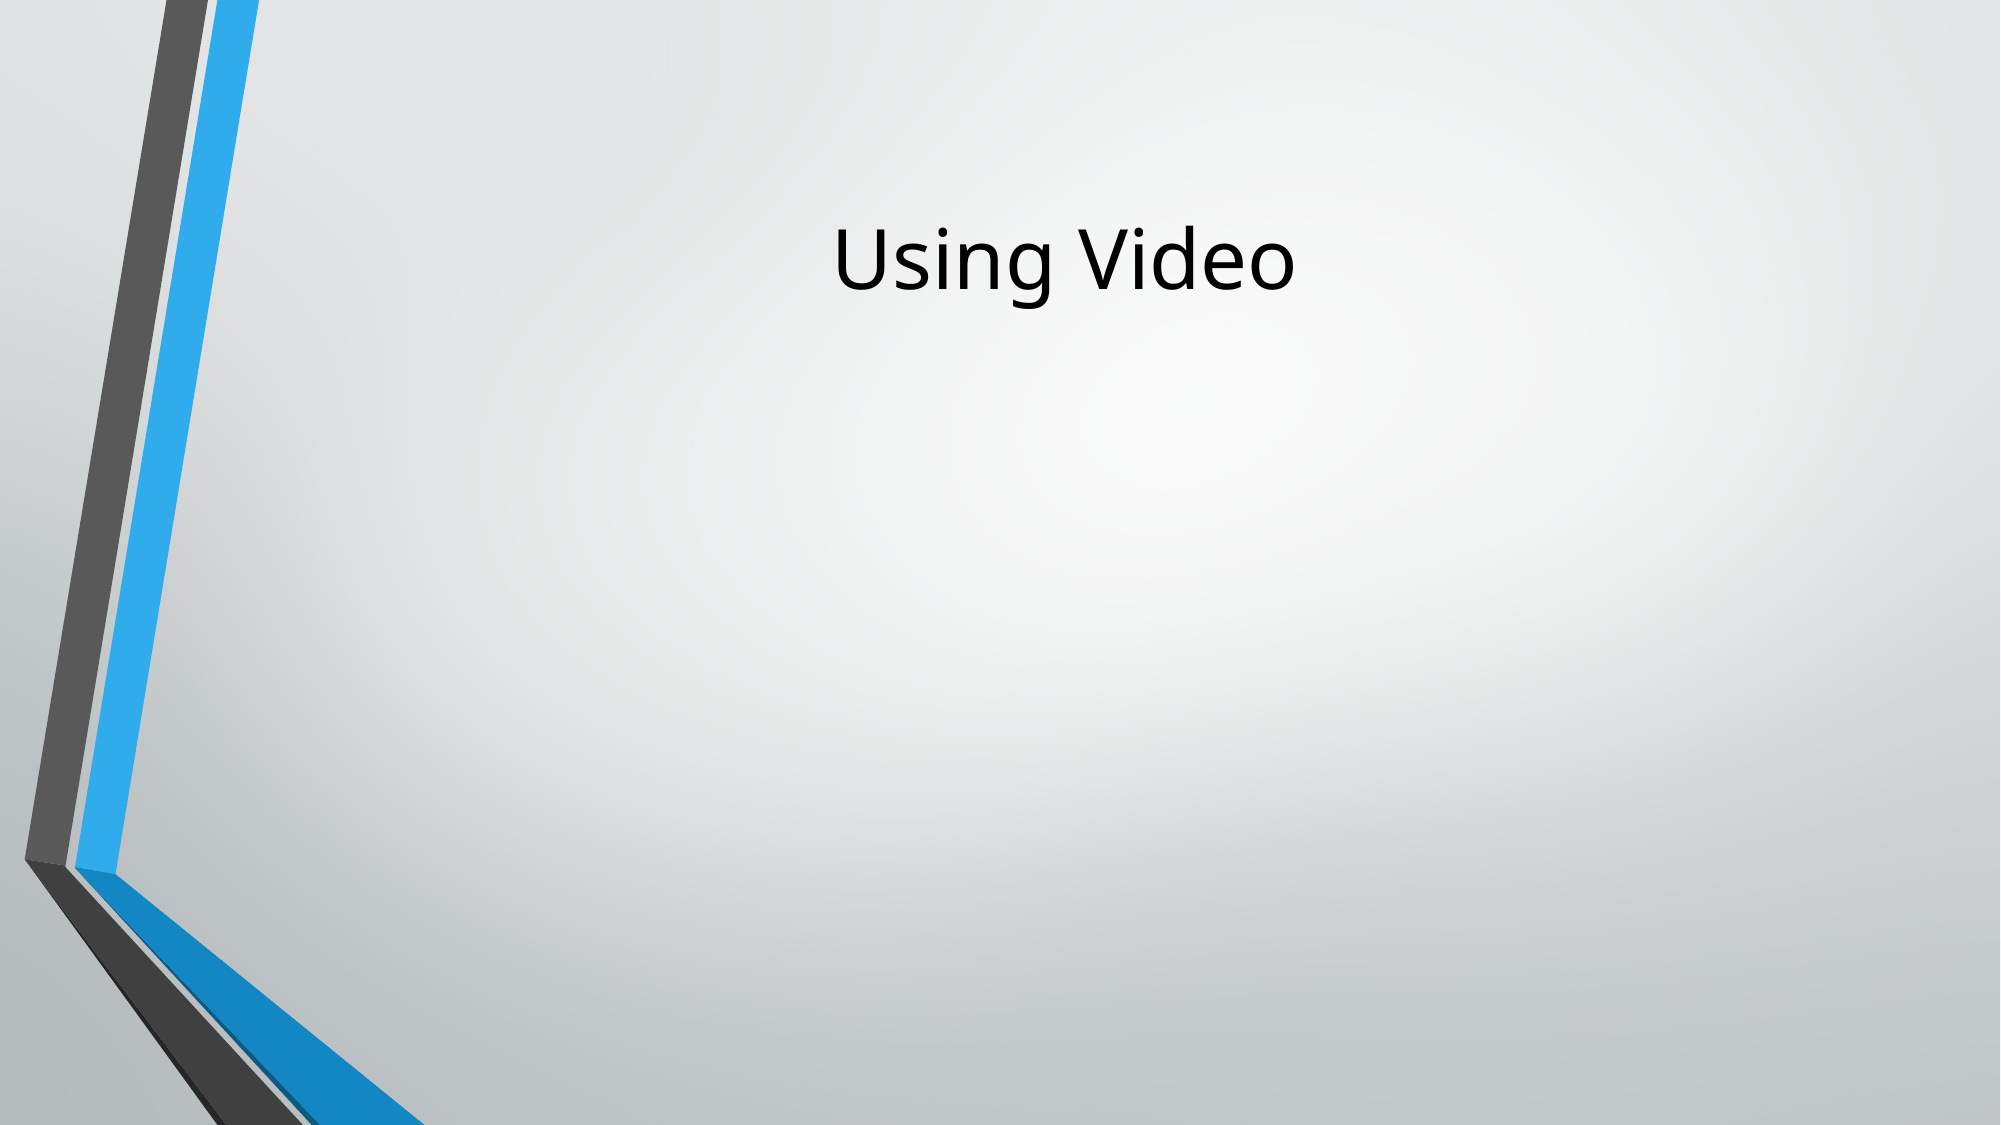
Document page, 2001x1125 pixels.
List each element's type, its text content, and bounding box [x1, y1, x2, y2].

title Using Video [243, 112, 1887, 400]
